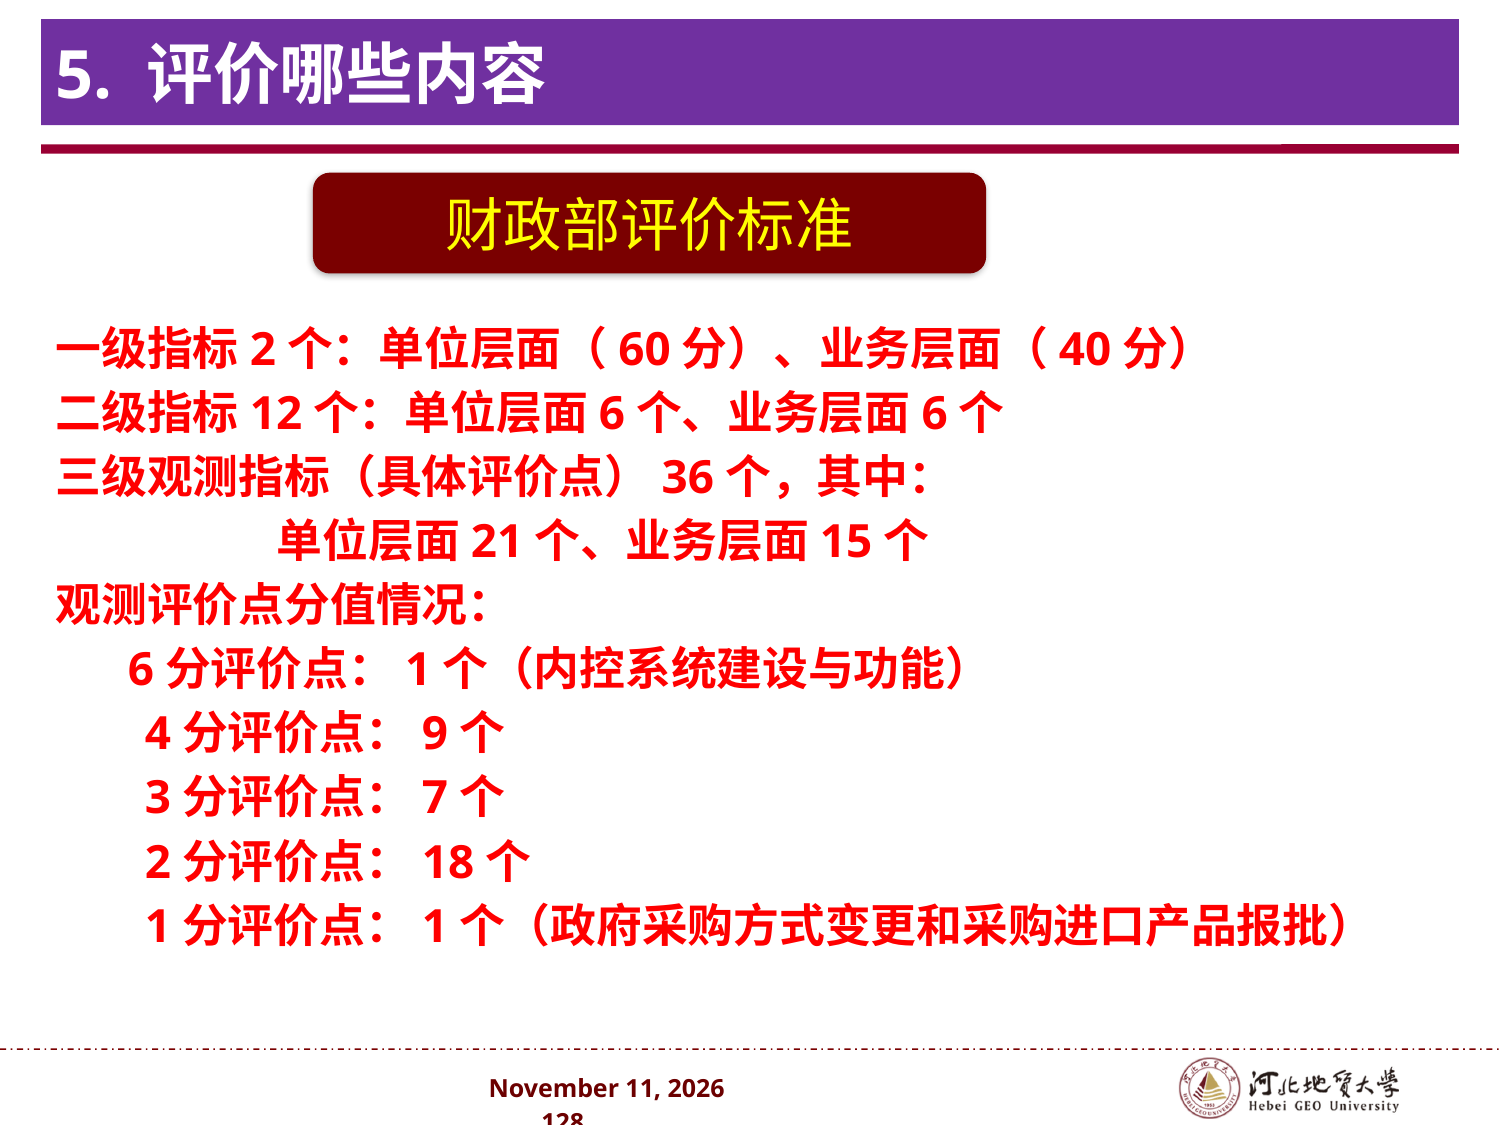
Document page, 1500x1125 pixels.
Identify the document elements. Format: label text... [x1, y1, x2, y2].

picture [1159, 1049, 1420, 1125]
title 5. 评价哪些内容 [40, 18, 1460, 126]
list 一级指标2个：单位层面（60分）、业务层面（40分） 二级指标12个：单位层面6个、业务层面6个 三级观测指标（具体评价点）36个，其中： 单位层面21个、业务层面15个 观测评价点分值情况： 6分评价点：1个（内控系统建设与功能） 4分评价点：9个 3分评价点：7个 2分评价点：18个 1分评价点：1个（政府采购方式变更和采购进口产品报批） [40, 172, 1460, 1036]
text_box 财政部评价标准 [312, 172, 987, 274]
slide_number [473, 1064, 990, 1109]
